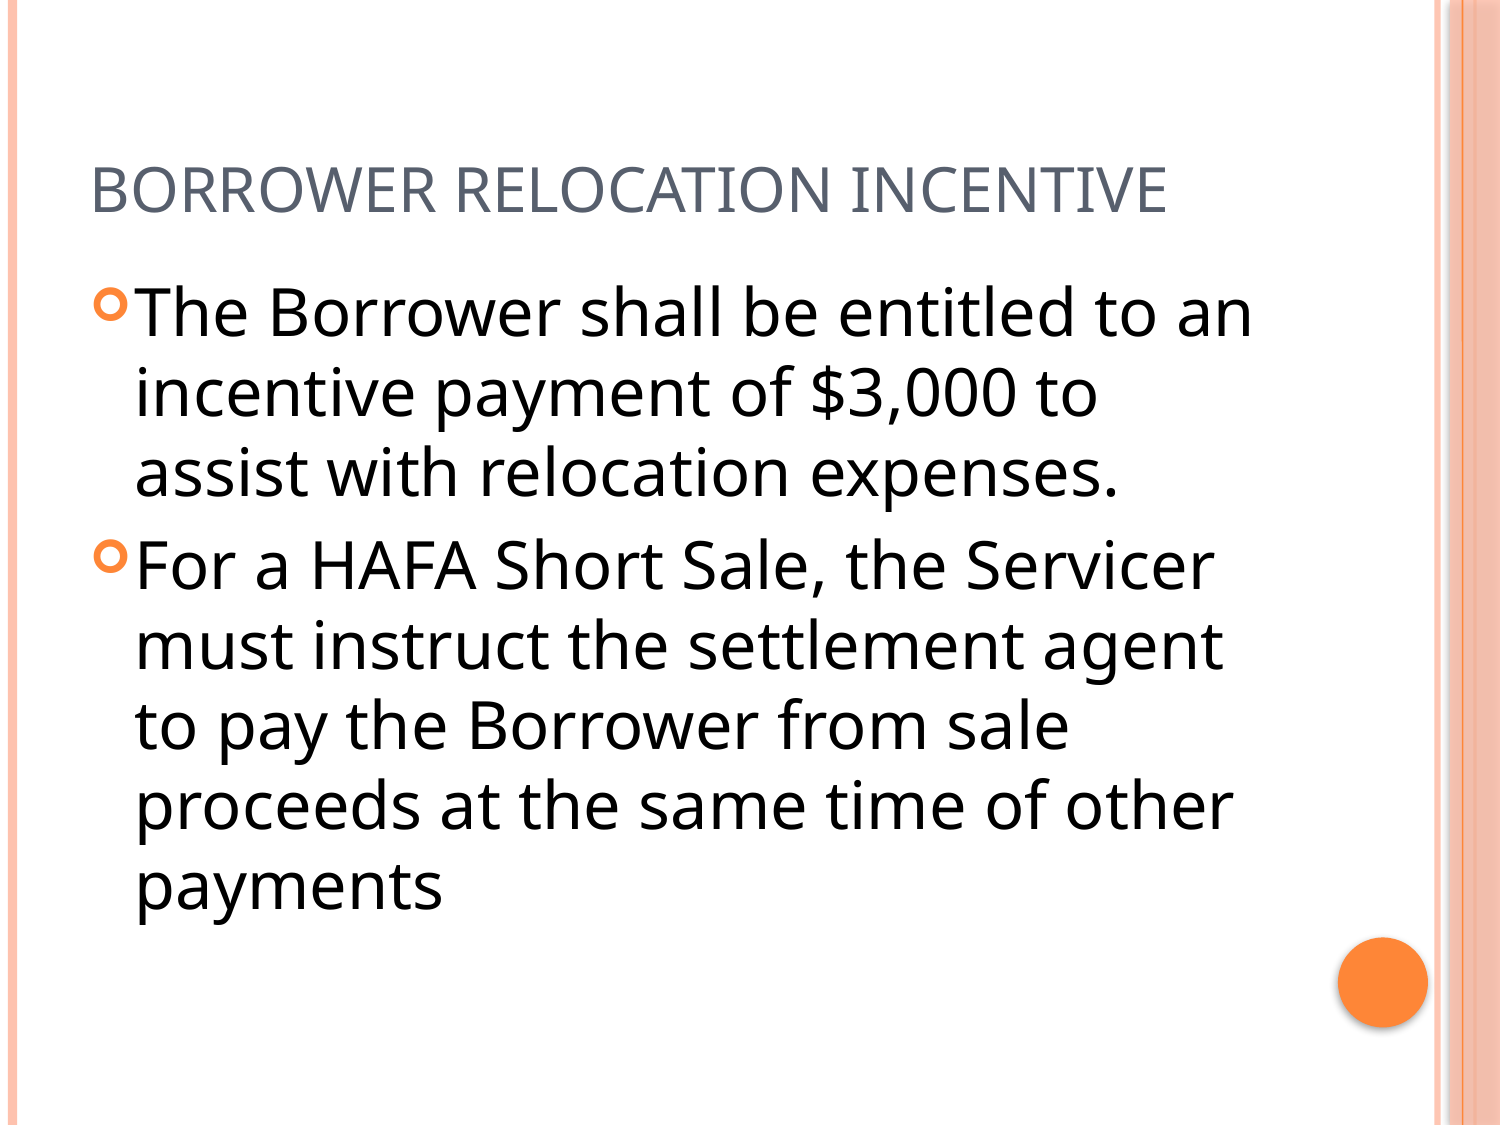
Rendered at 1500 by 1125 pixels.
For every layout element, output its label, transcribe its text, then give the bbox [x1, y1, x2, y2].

list The Borrower shall be entitled to an incentive payment of $3,000 to assist with relocation expenses. For a HAFA Short Sale, the Servicer must instruct the settlement agent to pay the Borrower from sale proceeds at the same time of other payments [75, 262, 1300, 1062]
title Borrower relocation incentive [75, 45, 1300, 233]
